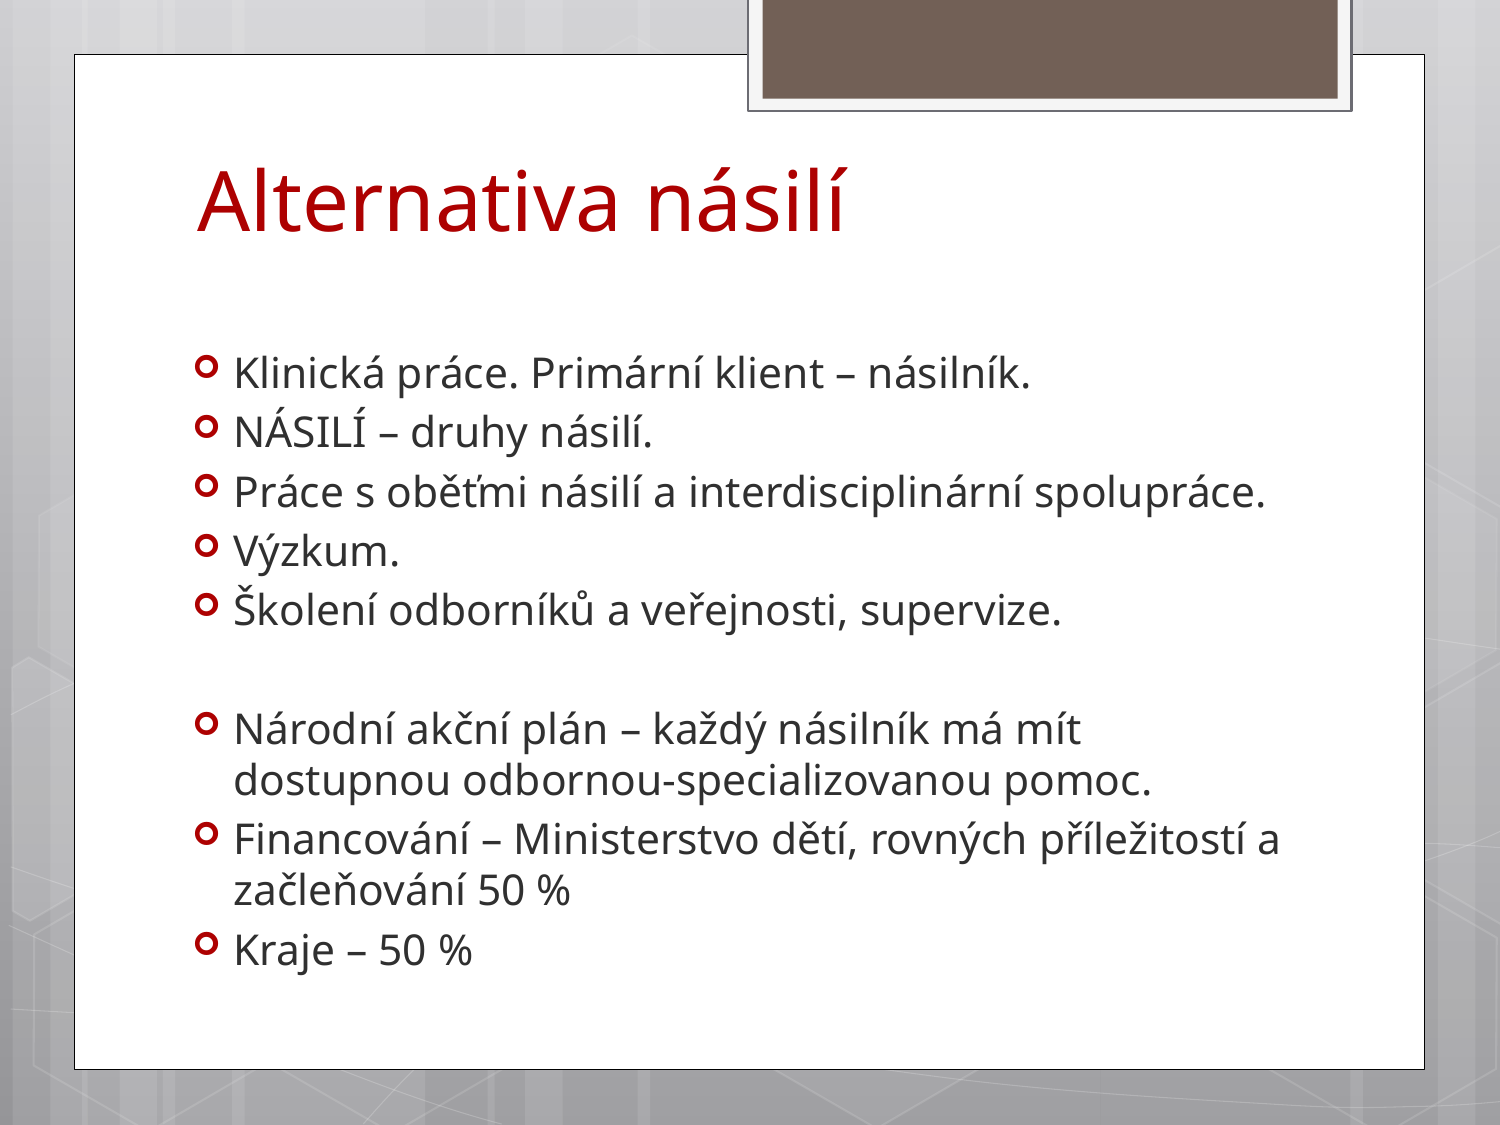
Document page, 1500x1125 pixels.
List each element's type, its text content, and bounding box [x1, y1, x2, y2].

title Alternativa násilí [183, 101, 1336, 256]
list Klinická práce. Primární klient – násilník. NÁSILÍ – druhy násilí. Práce s oběťmi násilí a interdisciplinární spolupráce. Výzkum. Školení odborníků a veřejnosti, supervize. Národní akční plán – každý násilník má mít dostupnou odbornou-specializovanou pomoc. Financování – Ministerstvo dětí, rovných příležitostí a začleňování 50 % Kraje – 50 % [166, 278, 1306, 988]
